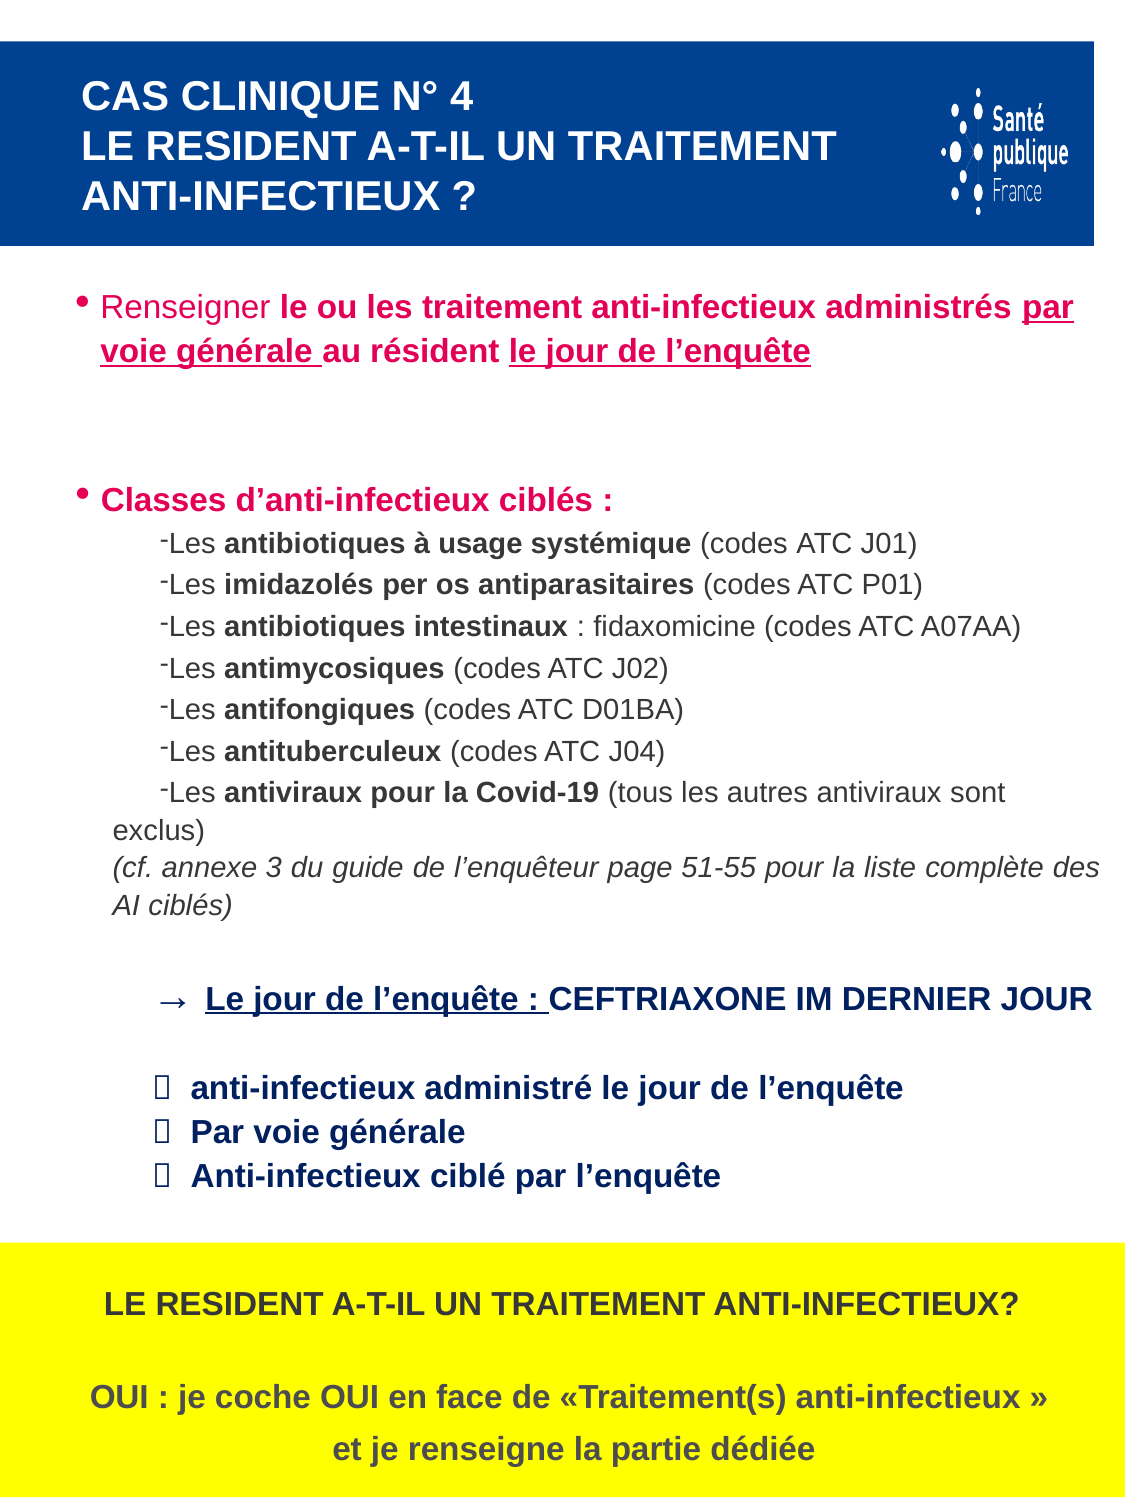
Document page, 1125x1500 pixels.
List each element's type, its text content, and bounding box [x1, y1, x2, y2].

text_box Classes d’anti-infectieux ciblés : Les antibiotiques à usage systémique (codes ATC J01) Les imidazolés per os antiparasitaires (codes ATC P01) Les antibiotiques intestinaux : fidaxomicine (codes ATC A07AA) Les antimycosiques (codes ATC J02) Les antifongiques (codes ATC D01BA) Les antituberculeux (codes ATC J04) Les antiviraux pour la Covid-19 (tous les autres antiviraux sont exclus) (cf. annexe 3 du guide de l’enquêteur page 51-55 pour la liste complète des AI ciblés) → Le jour de l’enquête : CEFTRIAXONE IM DERNIER JOUR  anti-infectieux administré le jour de l’enquête  Par voie générale  Anti-infectieux ciblé par l’enquête [62, 466, 1117, 1242]
text_box Renseigner le ou les traitement anti-infectieux administrés par voie générale au résident le jour de l’enquête [62, 274, 1103, 421]
text_box LE RESIDENT A-T-il UN TRAITEMENT ANTI-INFECTIEUX? OUI : je coche OUI en face de «Traitement(s) anti-infectieux » et je renseigne la partie dédiée [0, 1242, 1125, 1498]
picture [941, 88, 1068, 215]
title CAS CLINIQUE N° 4 LE RESIDENT A-T-IL UN TRAITEMENT ANTI-INFECTIEUX ? [75, 41, 908, 246]
